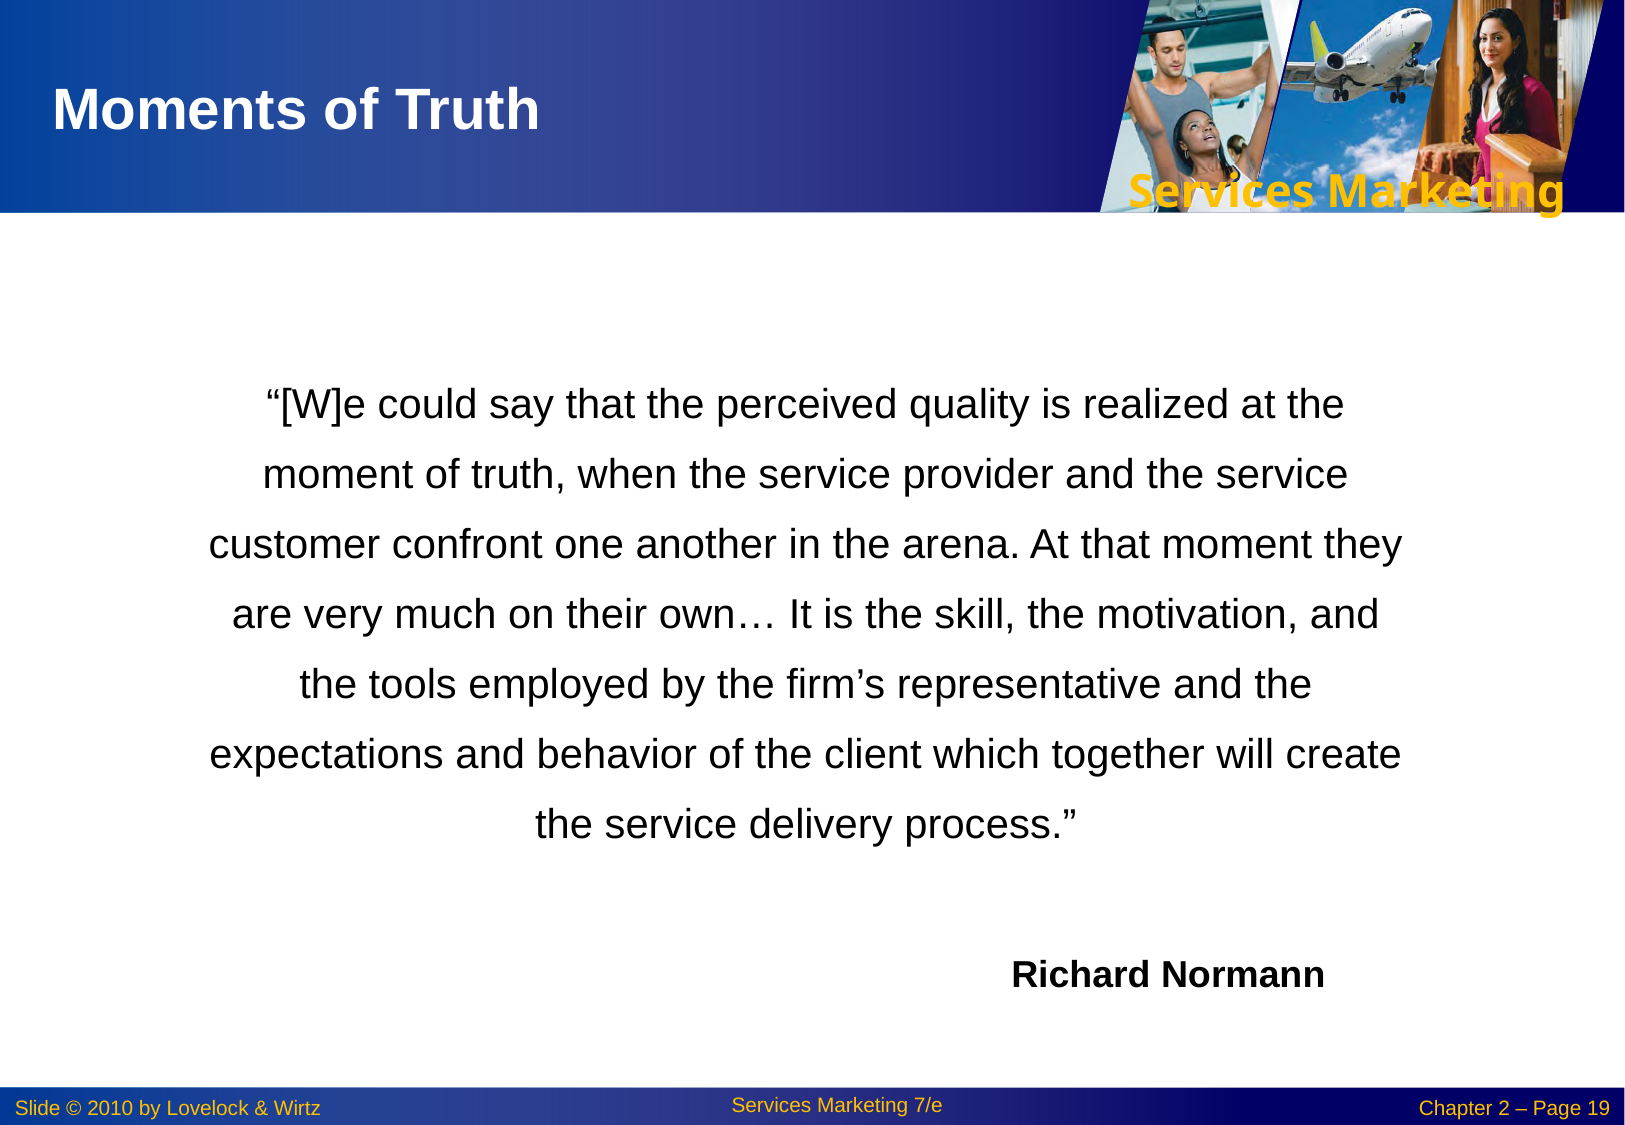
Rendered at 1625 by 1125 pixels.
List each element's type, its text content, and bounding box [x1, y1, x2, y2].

text_box “[W]e could say that the perceived quality is realized at the moment of truth, when the service provider and the service customer confront one another in the arena. At that moment they are very much on their own… It is the skill, the motivation, and the tools employed by the firm’s representative and the expectations and behavior of the client which together will create the service delivery process.” [187, 350, 1425, 855]
picture [1546, 187, 1556, 202]
text_box Richard Normann [824, 924, 1513, 1003]
picture [1162, 186, 1172, 192]
picture [1100, 0, 1604, 213]
text_box [124, 312, 1475, 900]
title Moments of Truth [36, 37, 1088, 176]
